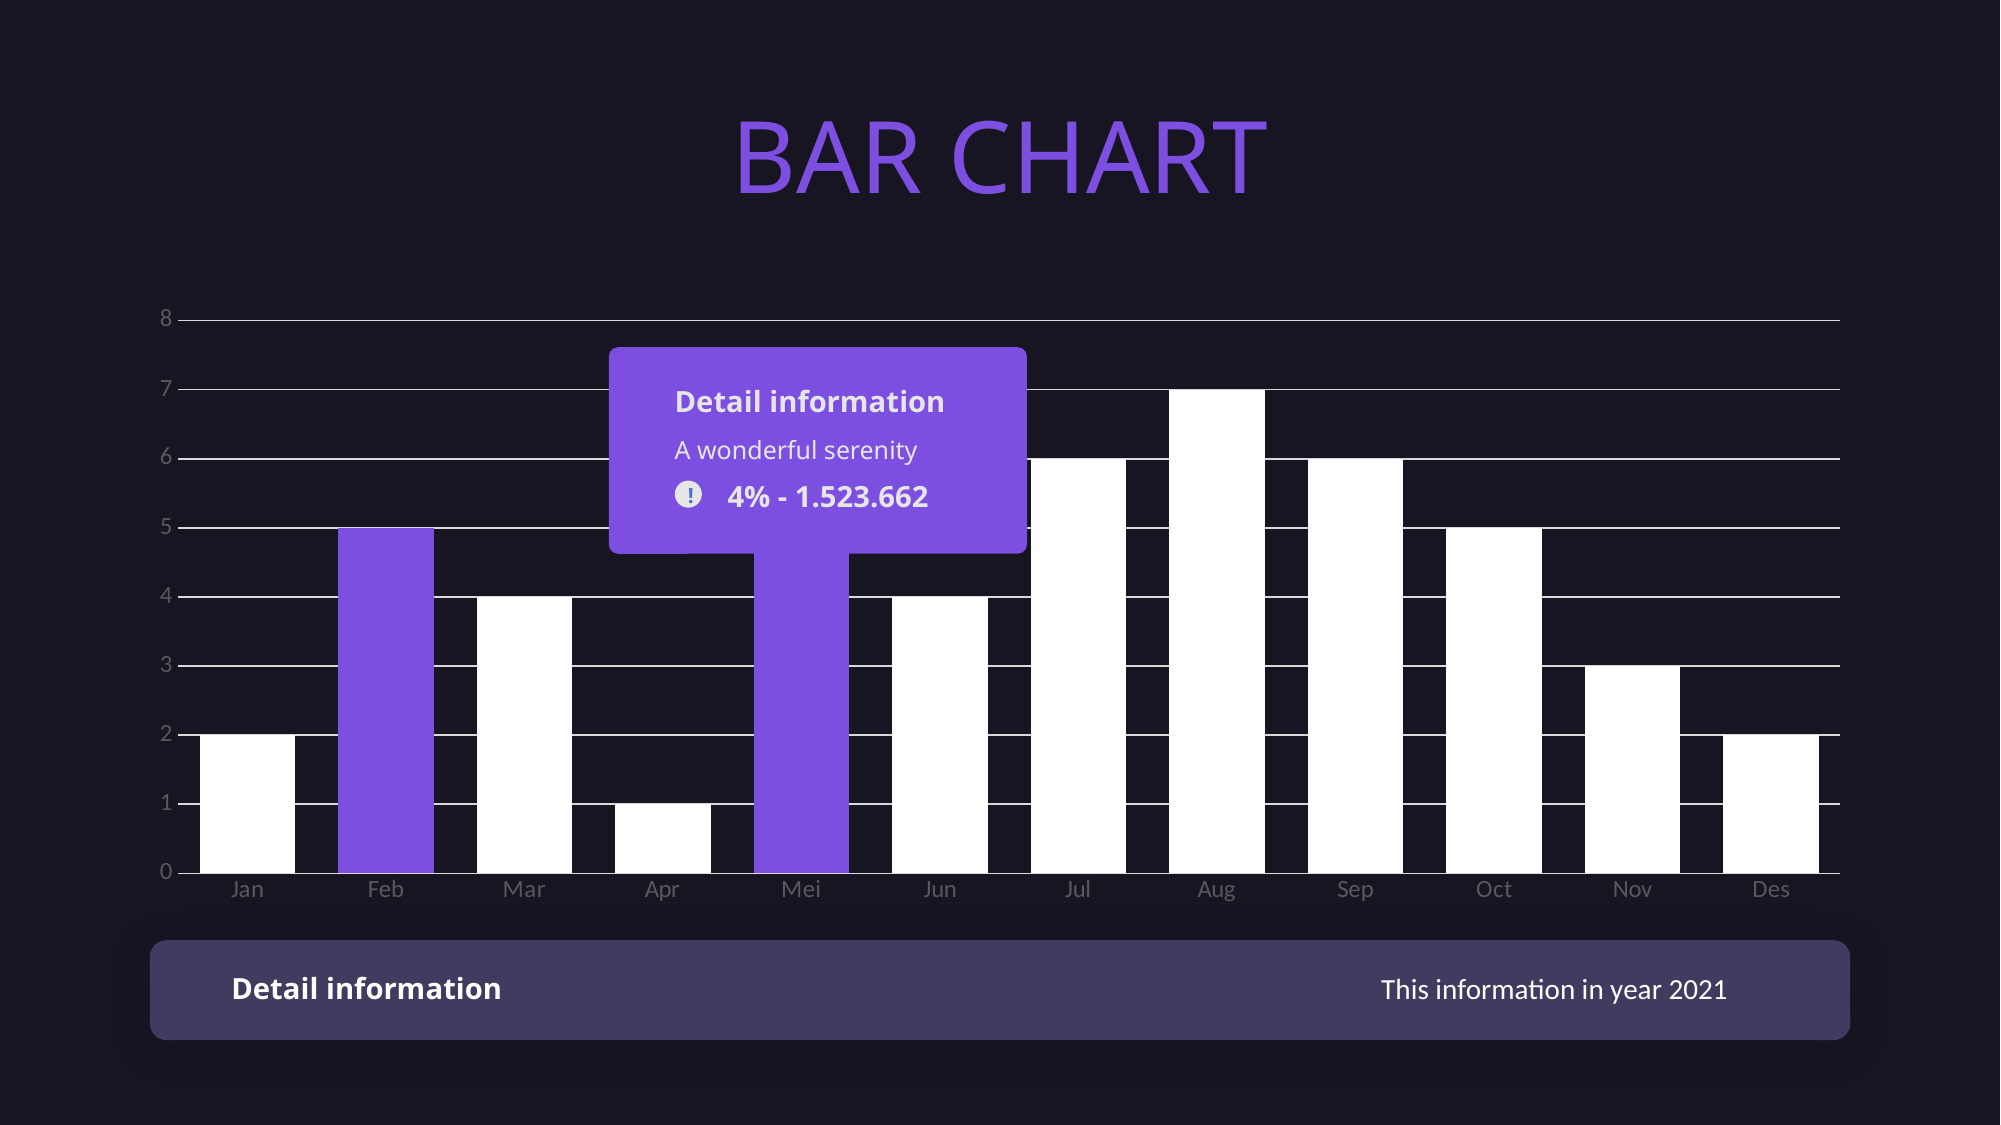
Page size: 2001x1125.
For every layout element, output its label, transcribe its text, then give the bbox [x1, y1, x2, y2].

text_box [148, 939, 1852, 1042]
chart [124, 295, 1876, 917]
text_box This information in year 2021 [1275, 962, 1743, 1013]
text_box Detail information [183, 962, 550, 1013]
text_box BAR CHART [672, 85, 1328, 222]
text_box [673, 475, 704, 516]
